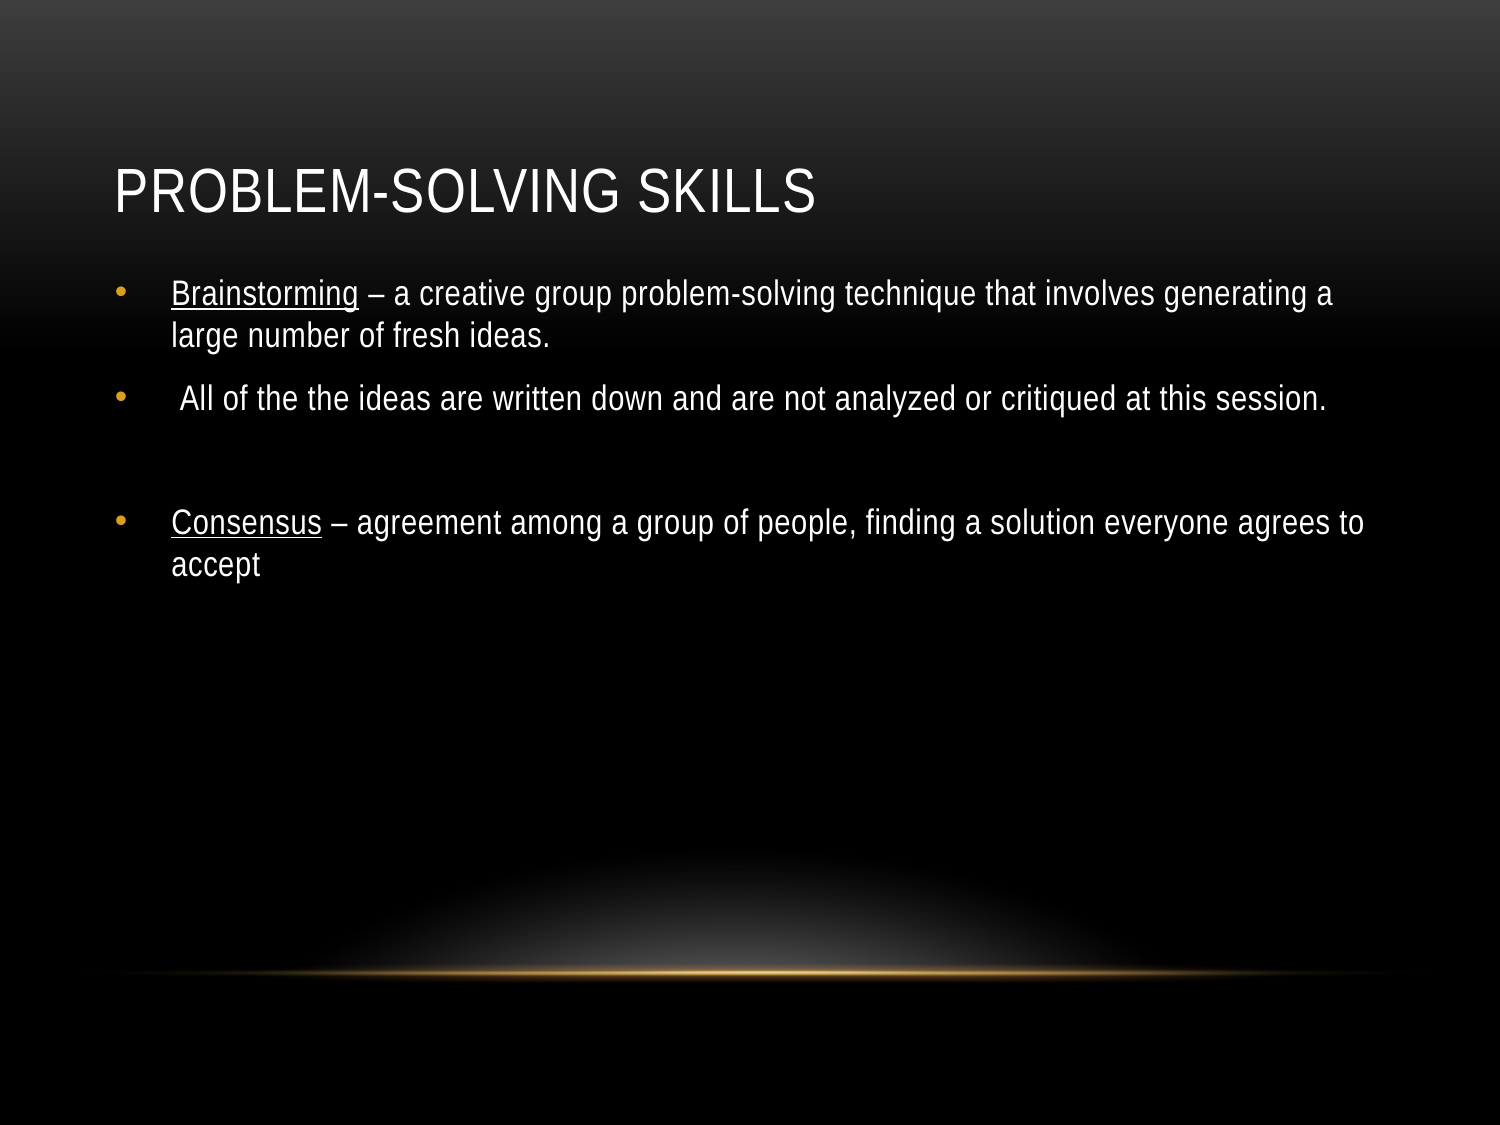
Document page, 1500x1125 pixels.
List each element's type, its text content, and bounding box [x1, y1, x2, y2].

list Brainstorming – a creative group problem-solving technique that involves generating a large number of fresh ideas. All of the the ideas are written down and are not analyzed or critiqued at this session. Consensus – agreement among a group of people, finding a solution everyone agrees to accept [99, 262, 1400, 938]
title Problem-solving skills [99, 45, 1400, 233]
picture [0, 0, 1500, 1125]
